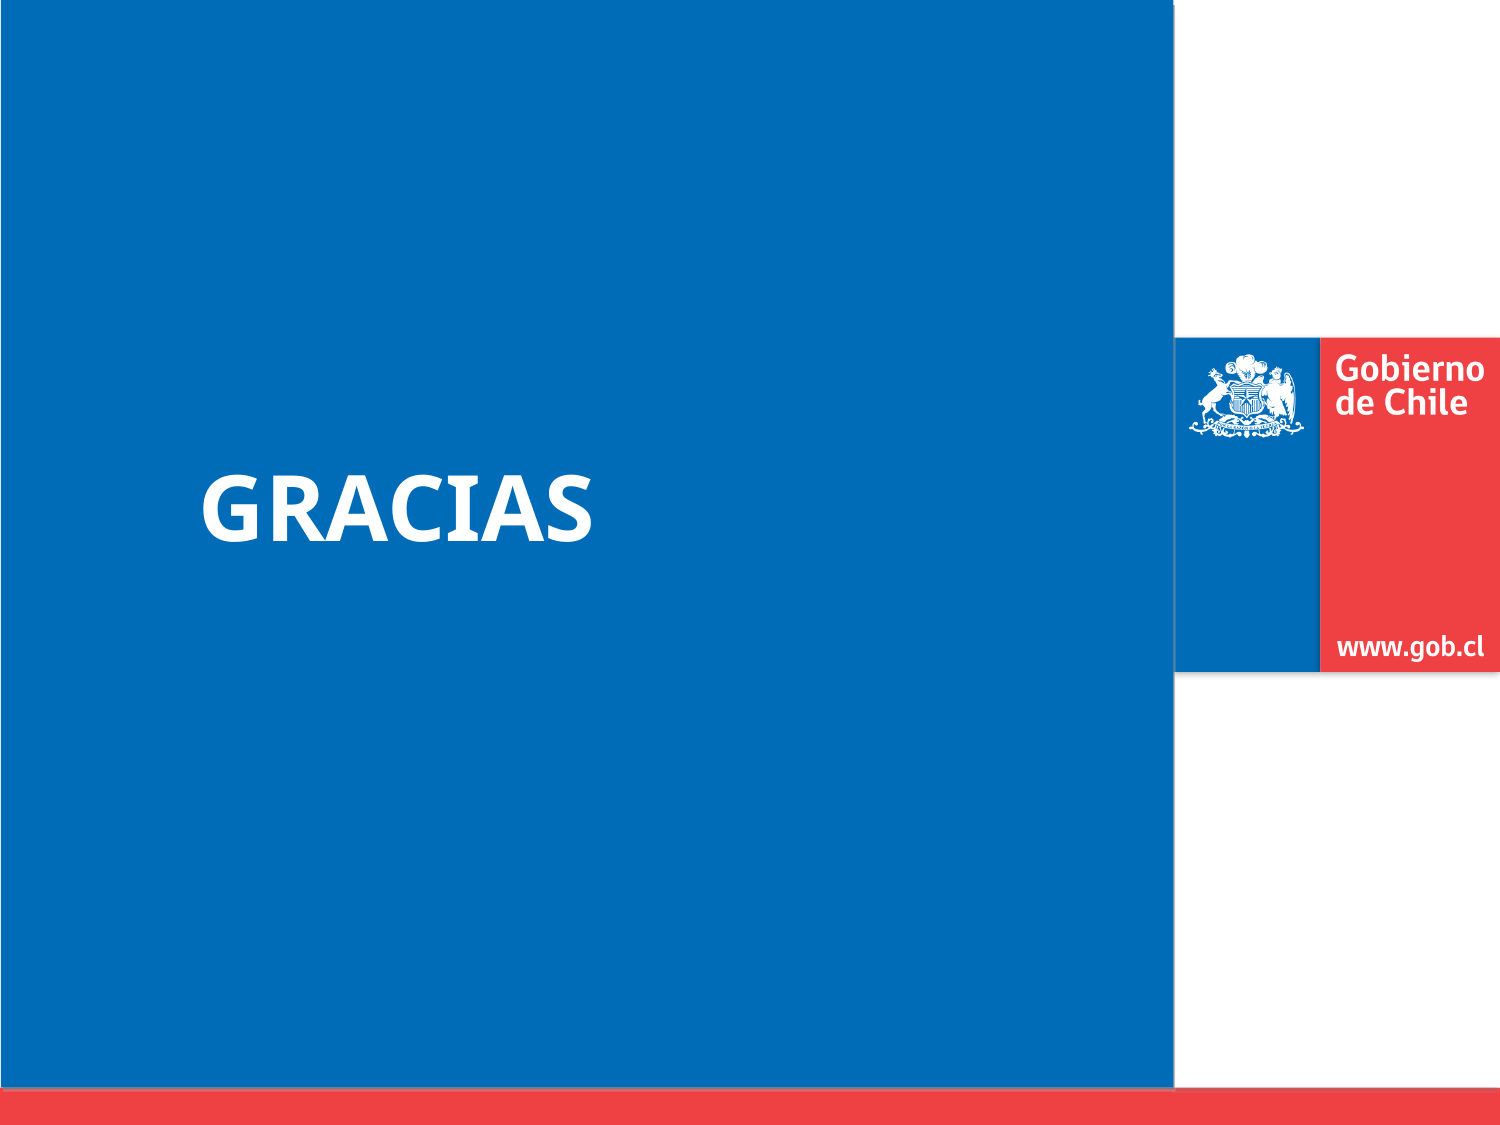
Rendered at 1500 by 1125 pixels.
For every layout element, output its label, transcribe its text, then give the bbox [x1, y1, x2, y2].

picture [1189, 354, 1304, 383]
title GRACIAS [112, 383, 1388, 626]
picture [1337, 635, 1484, 662]
picture [1336, 354, 1484, 415]
